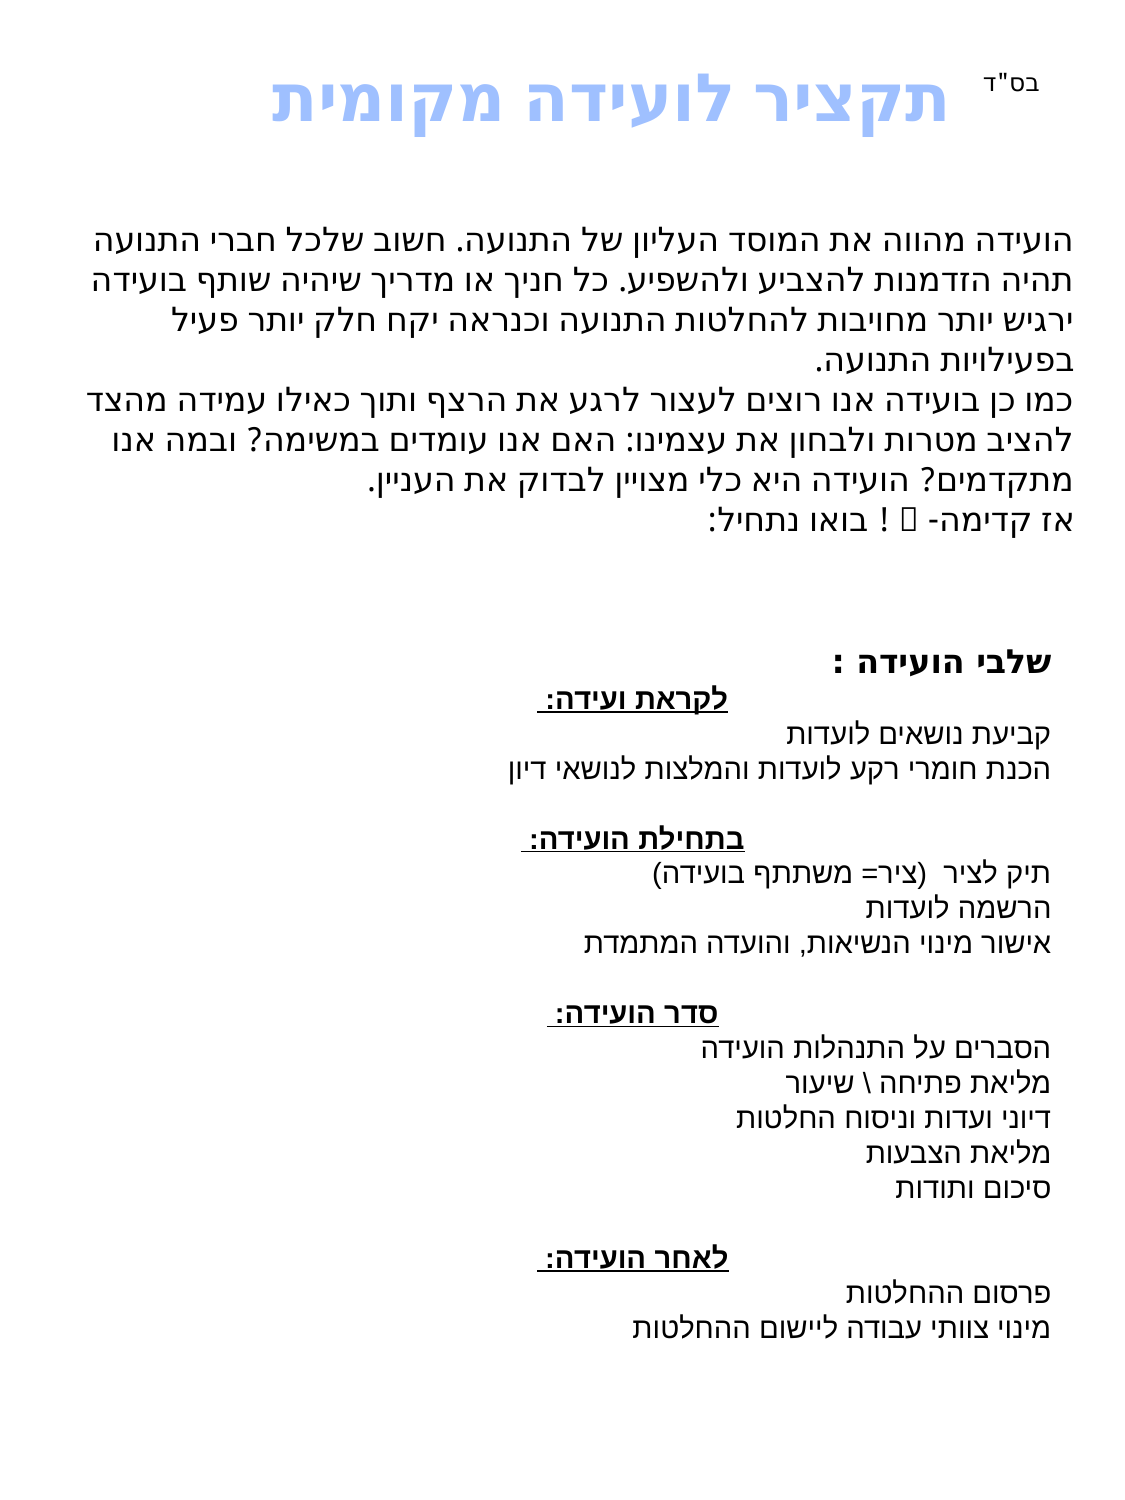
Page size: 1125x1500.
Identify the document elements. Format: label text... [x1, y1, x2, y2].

text_box בס"ד [949, 58, 1055, 104]
text_box תקציר לועידה מקומית [257, 46, 967, 142]
text_box שלבי הועידה : לקראת ועידה: קביעת נושאים לועדות הכנת חומרי רקע לועדות והמלצות לנושאי דיון בתחילת הועידה: תיק לציר (ציר= משתתף בועידה) הרשמה לועדות אישור מינוי הנשיאות, והועדה המתמדת סדר הועידה: הסברים על התנהלות הועידה מליאת פתיחה \ שיעור דיוני ועדות וניסוח החלטות מליאת הצבעות סיכום ותודות לאחר הועידה: פרסום ההחלטות מינוי צוותי עבודה ליישום ההחלטות [199, 632, 1067, 1352]
text_box הועידה מהווה את המוסד העליון של התנועה. חשוב שלכל חברי התנועה תהיה הזדמנות להצביע ולהשפיע. כל חניך או מדריך שיהיה שותף בועידה ירגיש יותר מחויבות להחלטות התנועה וכנראה יקח חלק יותר פעיל בפעילויות התנועה. כמו כן בועידה אנו רוצים לעצור לרגע את הרצף ותוך כאילו עמידה מהצד להציב מטרות ולבחון את עצמינו: האם אנו עומדים במשימה? ובמה אנו מתקדמים? הועידה היא כלי מצויין לבדוק את העניין. אז קדימה-  ! בואו נתחיל: [35, 210, 1090, 545]
